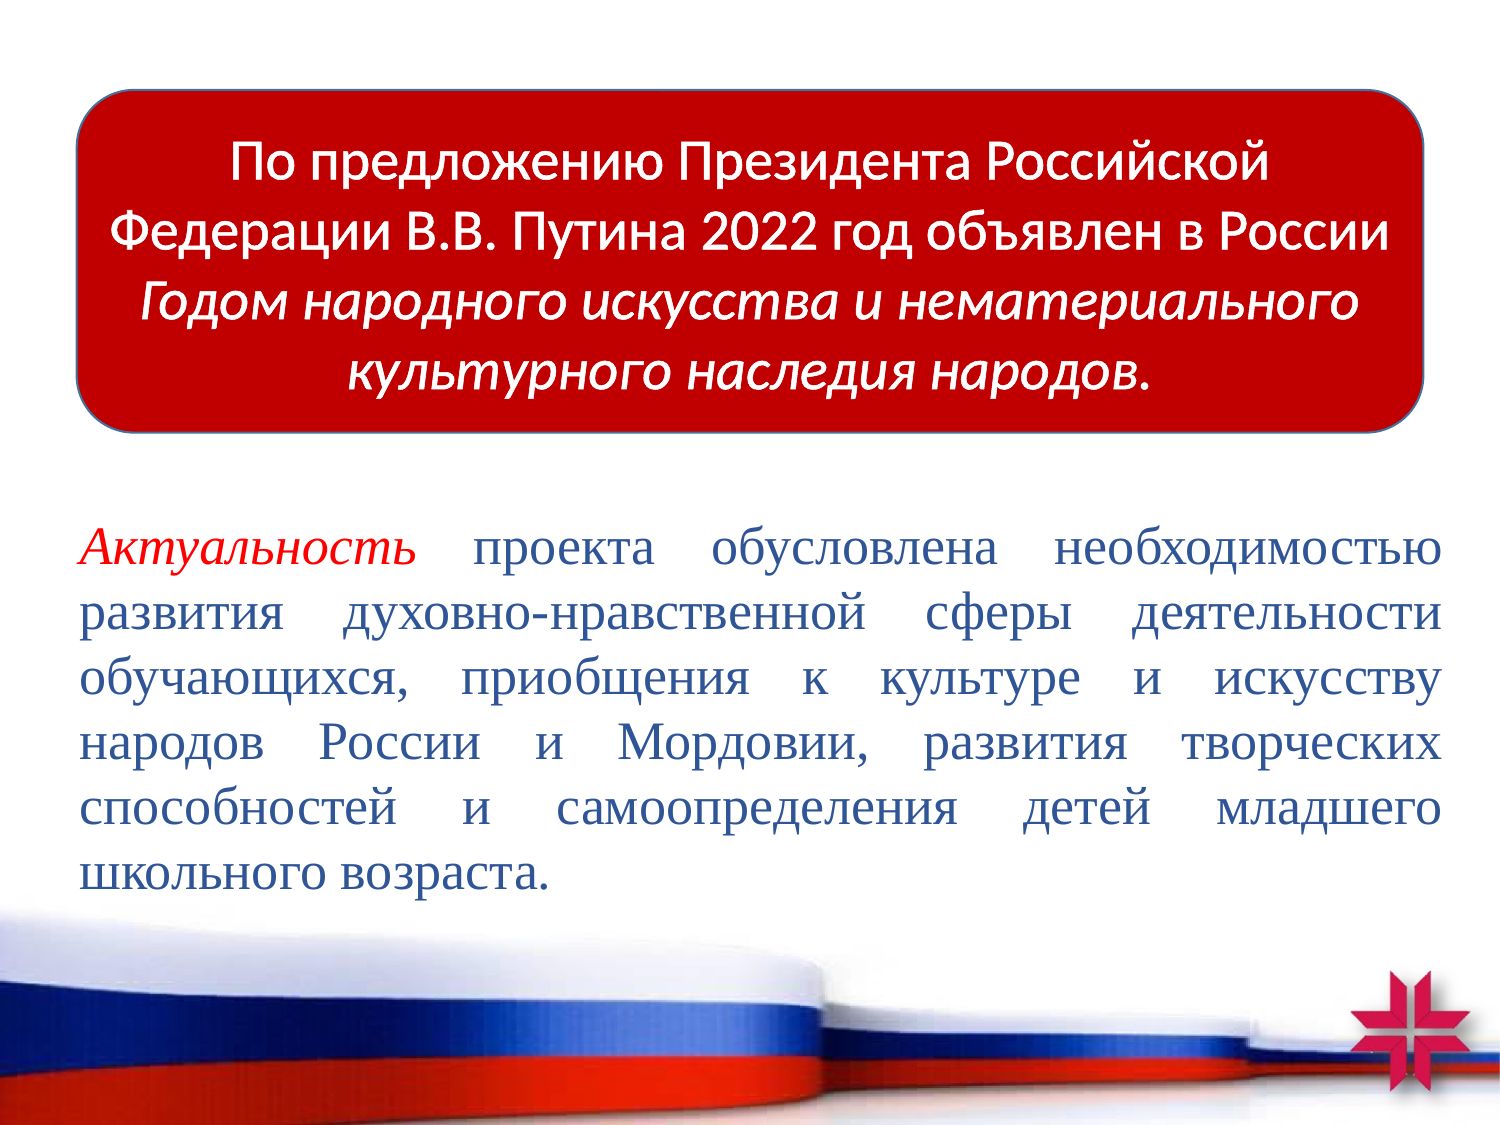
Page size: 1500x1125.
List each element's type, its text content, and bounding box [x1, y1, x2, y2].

picture [0, 886, 1500, 1125]
text_box Актуальность проекта обусловлена необходимостью развития духовно-нравственной сферы деятельности обучающихся, приобщения к культуре и искусству народов России и Мордовии, развития творческих способностей и самоопределения детей младшего школьного возраста. [64, 503, 1459, 886]
text_box [75, 88, 1425, 434]
text_box По предложению Президента Российской Федерации В.В. Путина 2022 год объявлен в России Годом народного искусства и нематериального культурного наследия народов. [88, 113, 1412, 409]
